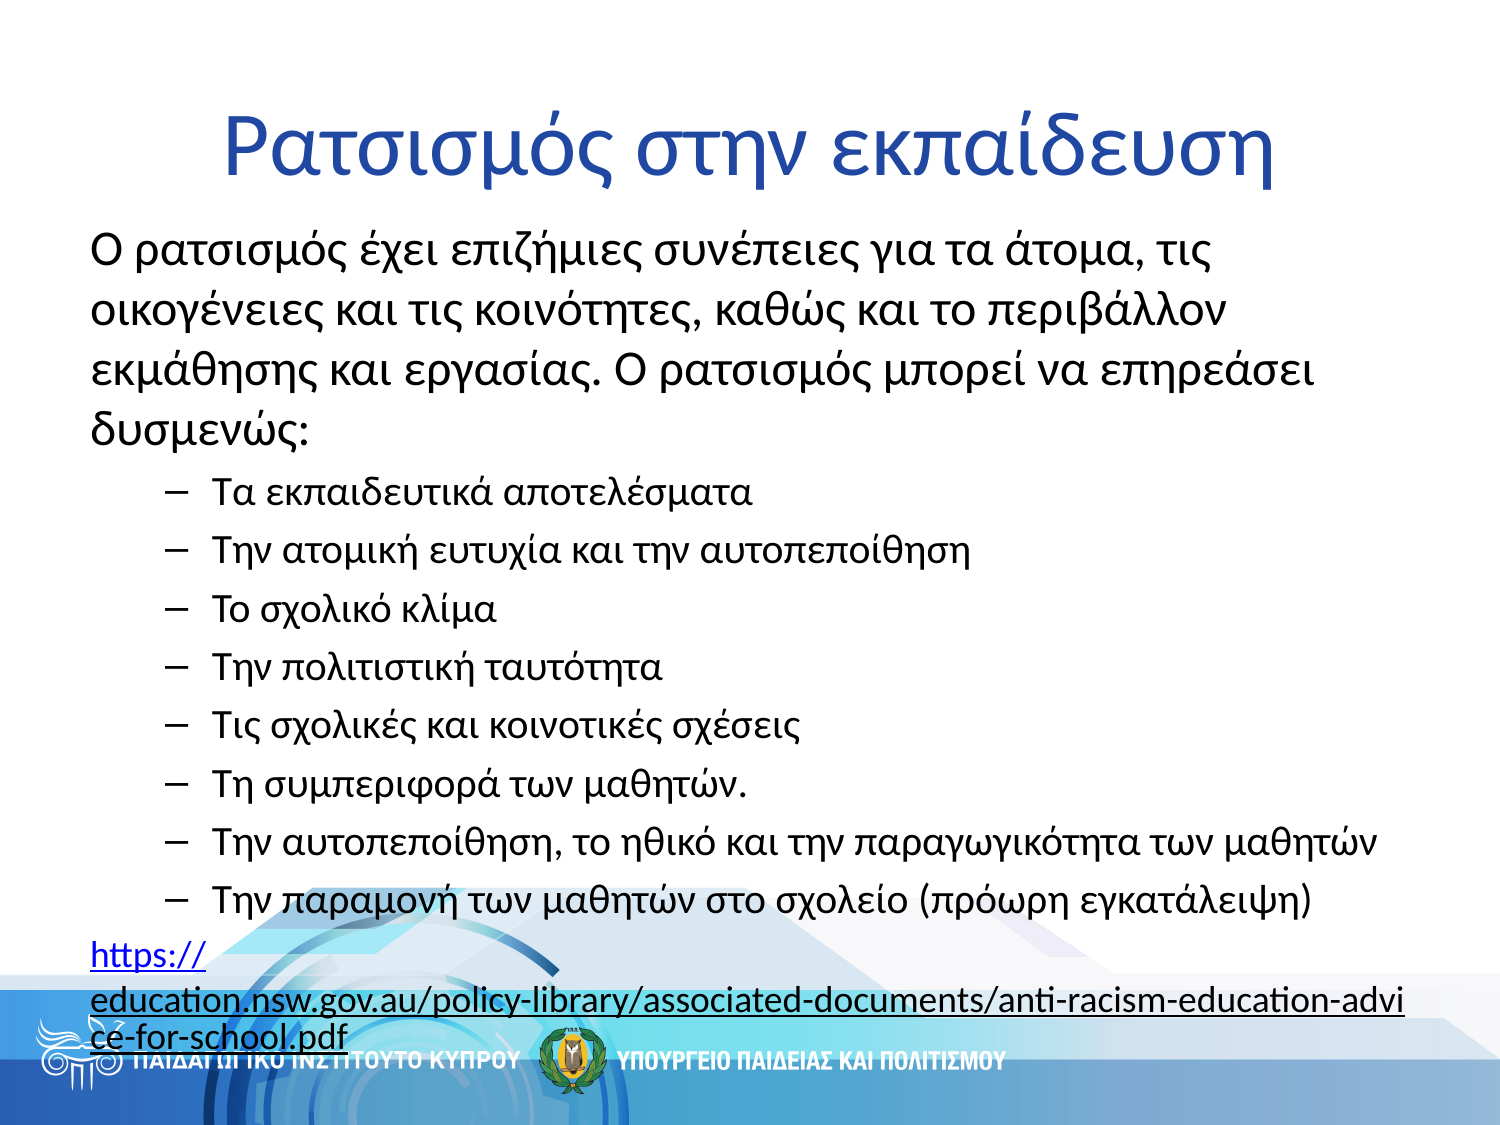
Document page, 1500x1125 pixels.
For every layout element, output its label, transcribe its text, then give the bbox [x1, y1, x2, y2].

list Ο ρατσισμός έχει επιζήμιες συνέπειες για τα άτομα, τις οικογένειες και τις κοινότητες, καθώς και το περιβάλλον εκμάθησης και εργασίας. Ο ρατσισμός μπορεί να επηρεάσει δυσμενώς: Τα εκπαιδευτικά αποτελέσματα Την ατομική ευτυχία και την αυτοπεποίθηση Το σχολικό κλίμα Την πολιτιστική ταυτότητα Τις σχολικές και κοινοτικές σχέσεις Τη συμπεριφορά των μαθητών. Την αυτοπεποίθηση, το ηθικό και την παραγωγικότητα των μαθητών Την παραμονή των μαθητών στο σχολείο (πρόωρη εγκατάλειψη) https://education.nsw.gov.au/policy-library/associated-documents/anti-racism-education-advice-for-school.pdf [75, 208, 1425, 951]
picture [0, 0, 1500, 1125]
title Ρατσισμός στην εκπαίδευση [75, 45, 1425, 208]
